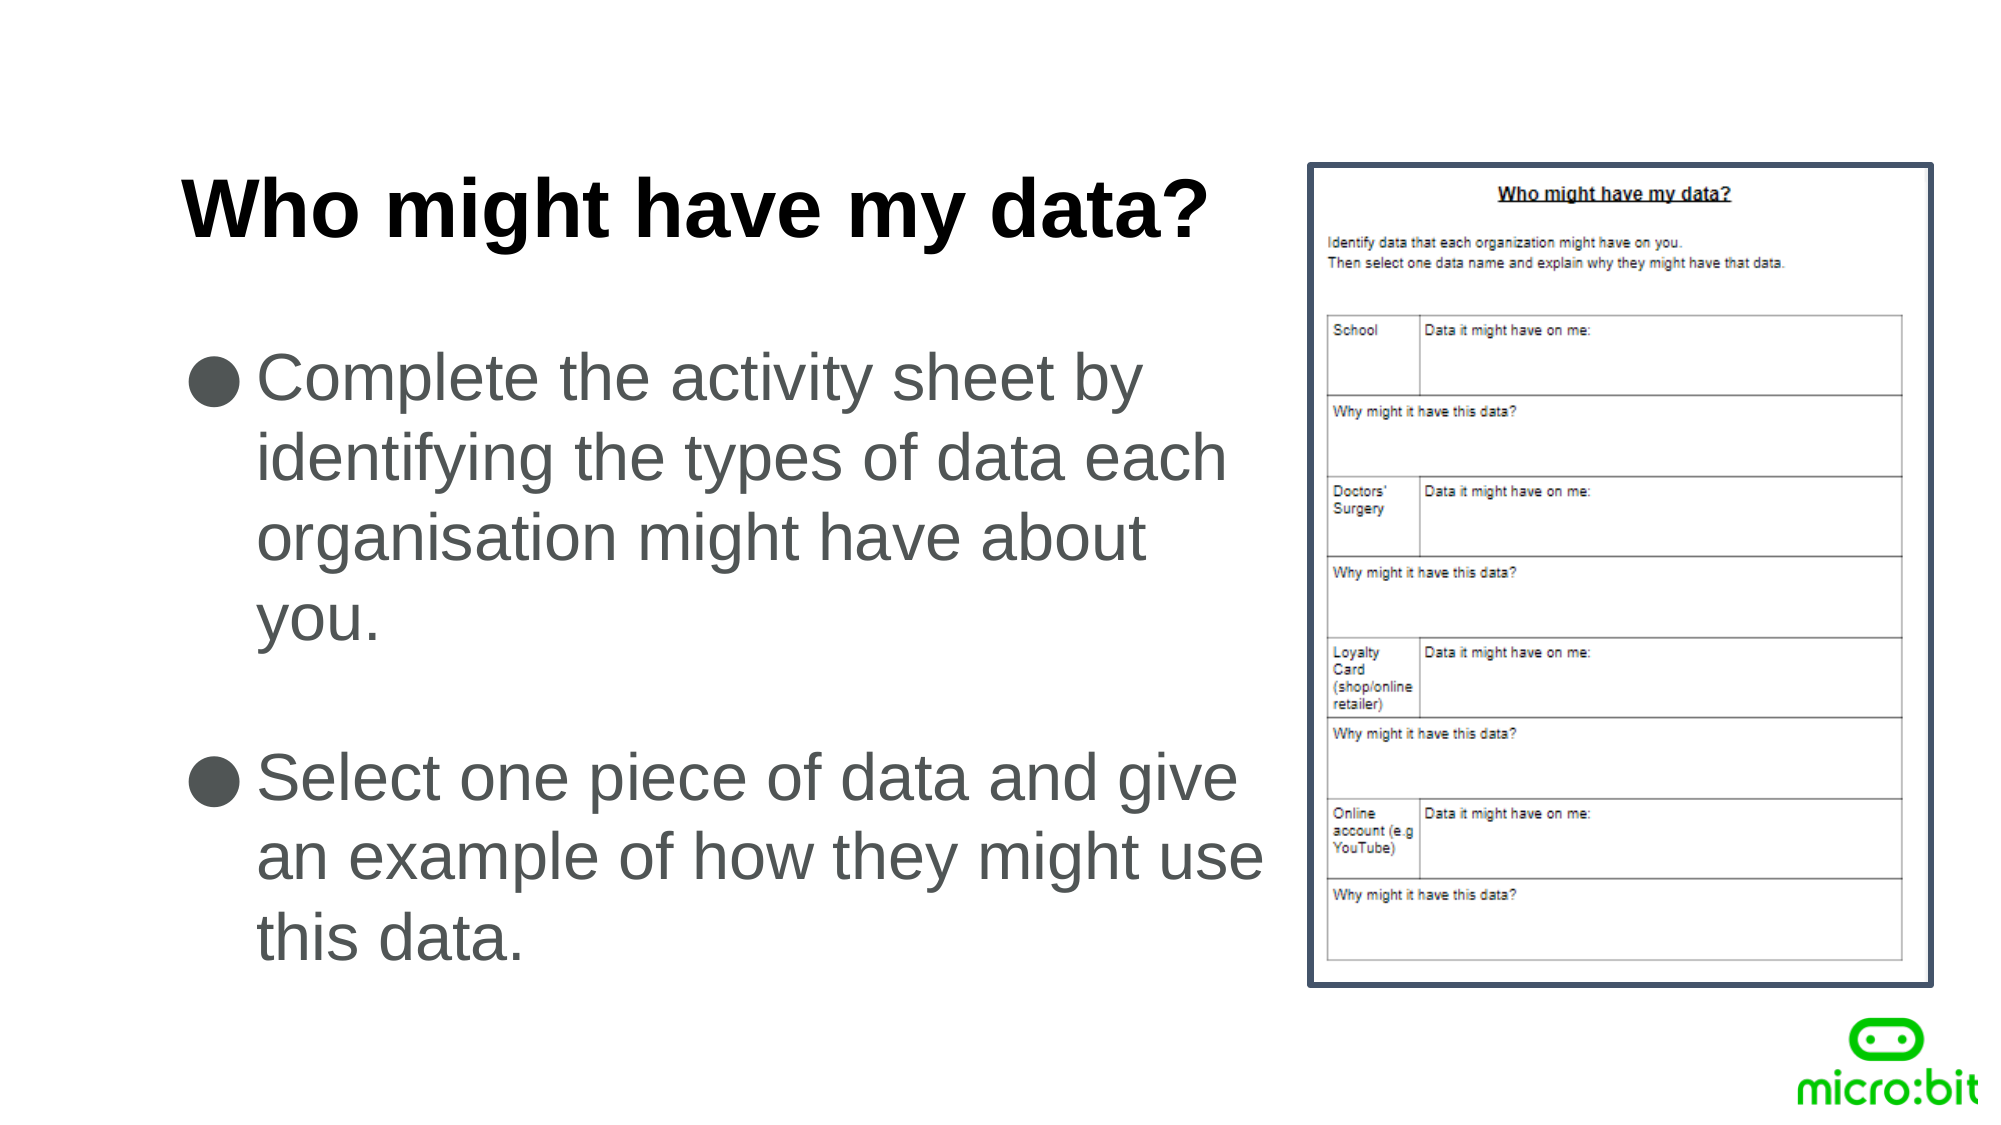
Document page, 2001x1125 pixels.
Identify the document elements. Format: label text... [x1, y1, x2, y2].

picture [1313, 167, 1928, 983]
picture [1797, 1017, 1978, 1106]
text_box Who might have my data? Complete the activity sheet by identifying the types of data each organisation might have about you. Select one piece of data and give an example of how they might use this data. [166, 60, 1289, 884]
